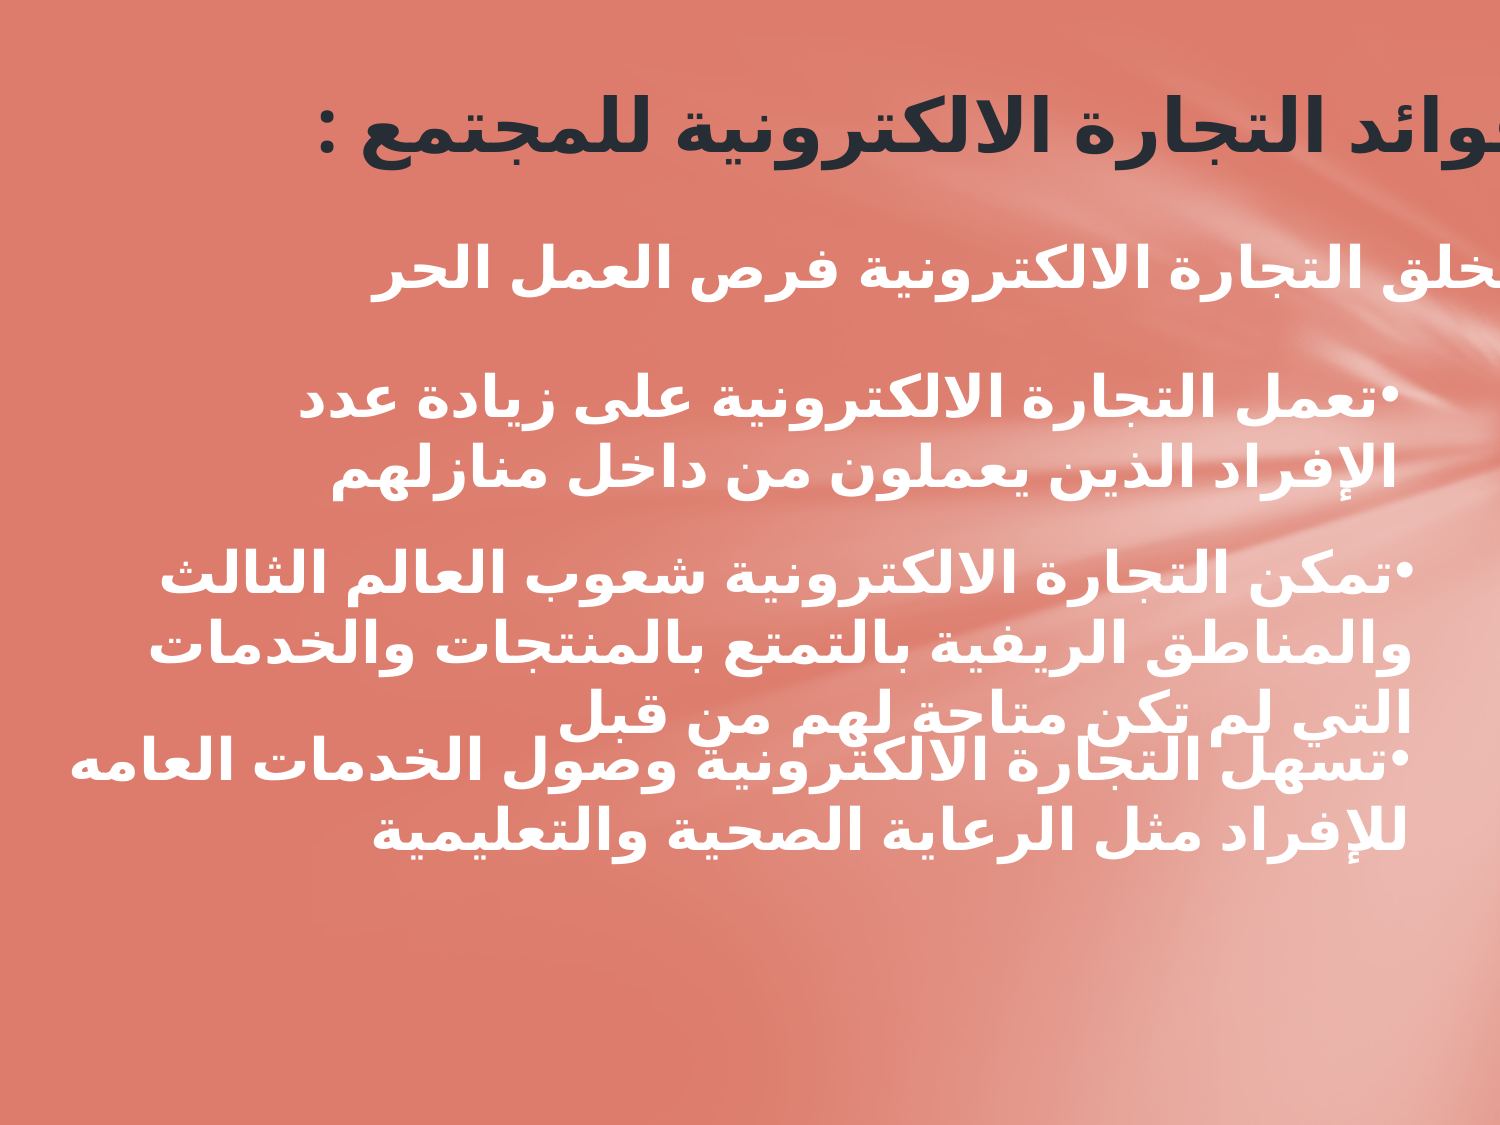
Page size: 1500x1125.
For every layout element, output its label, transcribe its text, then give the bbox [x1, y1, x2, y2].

text_box تخلق التجارة الالكترونية فرص العمل الحر [343, 222, 1500, 308]
text_box تمكن التجارة الالكترونية شعوب العالم الثالث والمناطق الريفية بالتمتع بالمنتجات والخدمات التي لم تكن متاحة لهم من قبل [0, 527, 1430, 753]
text_box تسهل التجارة الالكترونية وصول الخدمات العامه للإفراد مثل الرعاية الصحية والتعليمية [0, 714, 1426, 870]
text_box فوائد التجارة الالكترونية للمجتمع : [300, 70, 1500, 175]
text_box تعمل التجارة الالكترونية على زيادة عدد الإفراد الذين يعملون من داخل منازلهم [81, 351, 1416, 507]
